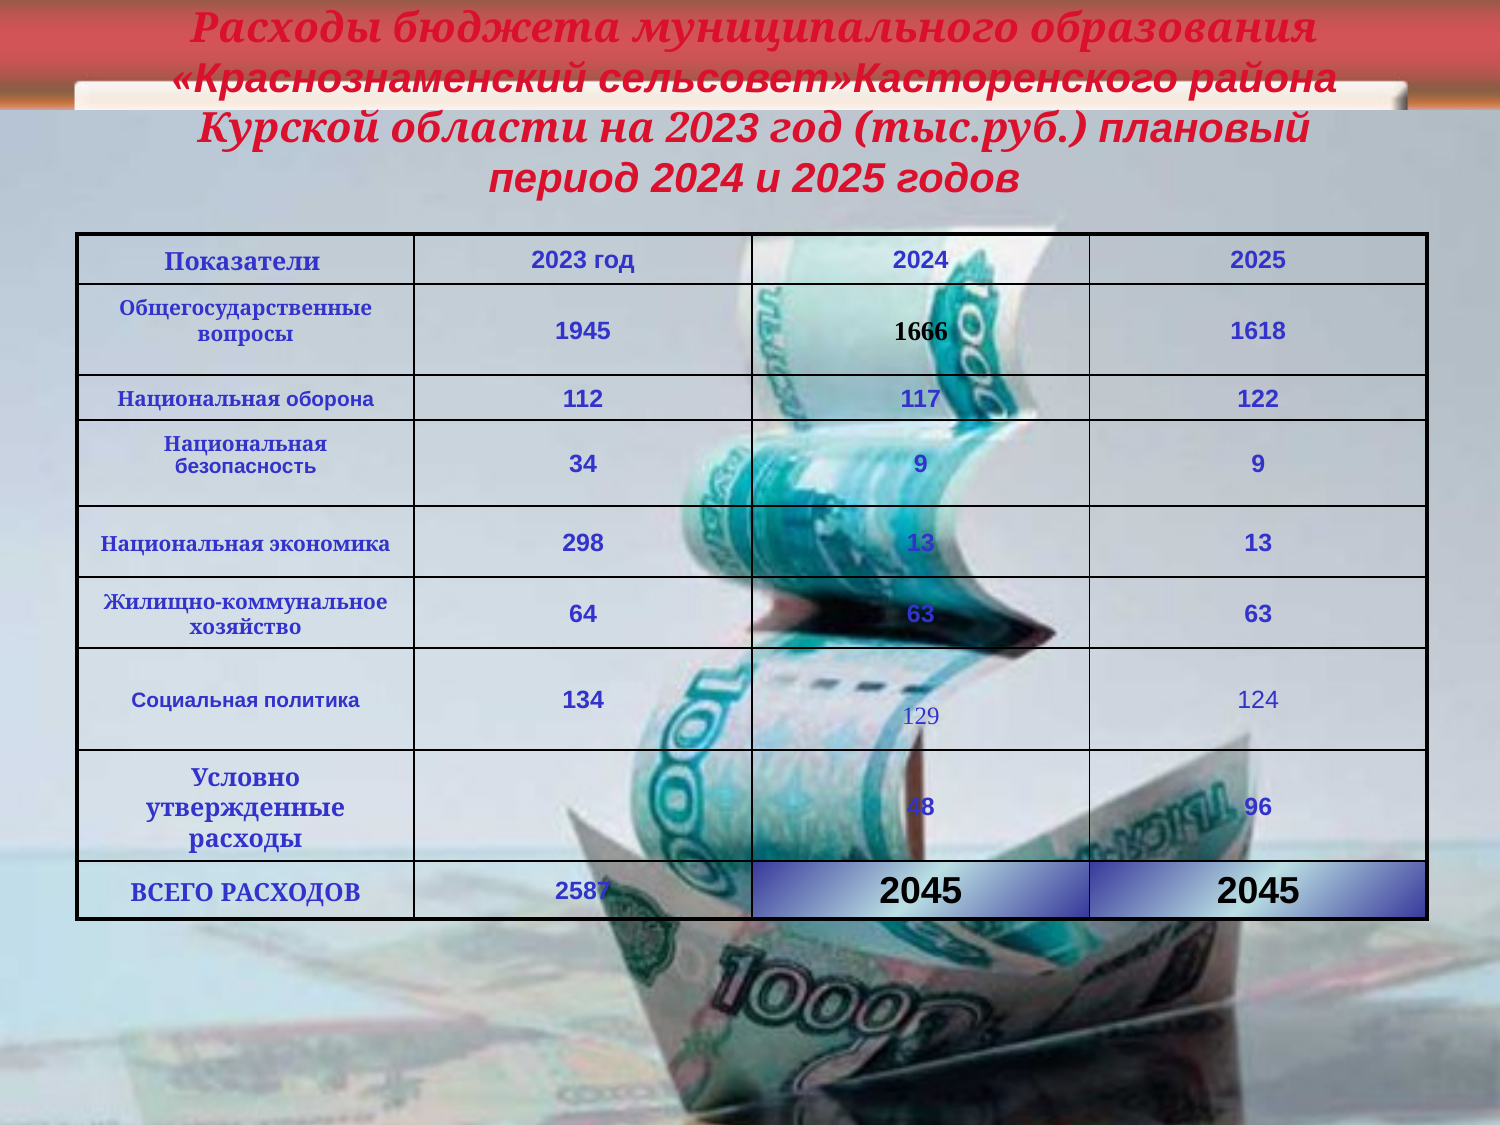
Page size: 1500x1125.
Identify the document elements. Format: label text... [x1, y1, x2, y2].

title Расходы бюджета муниципального образования «Краснознаменский сельсовет»Касторенского района Курской области на 2023 год (тыс.руб.) плановый период 2024 и 2025 годов [105, 0, 1404, 109]
picture [0, 0, 1500, 1125]
